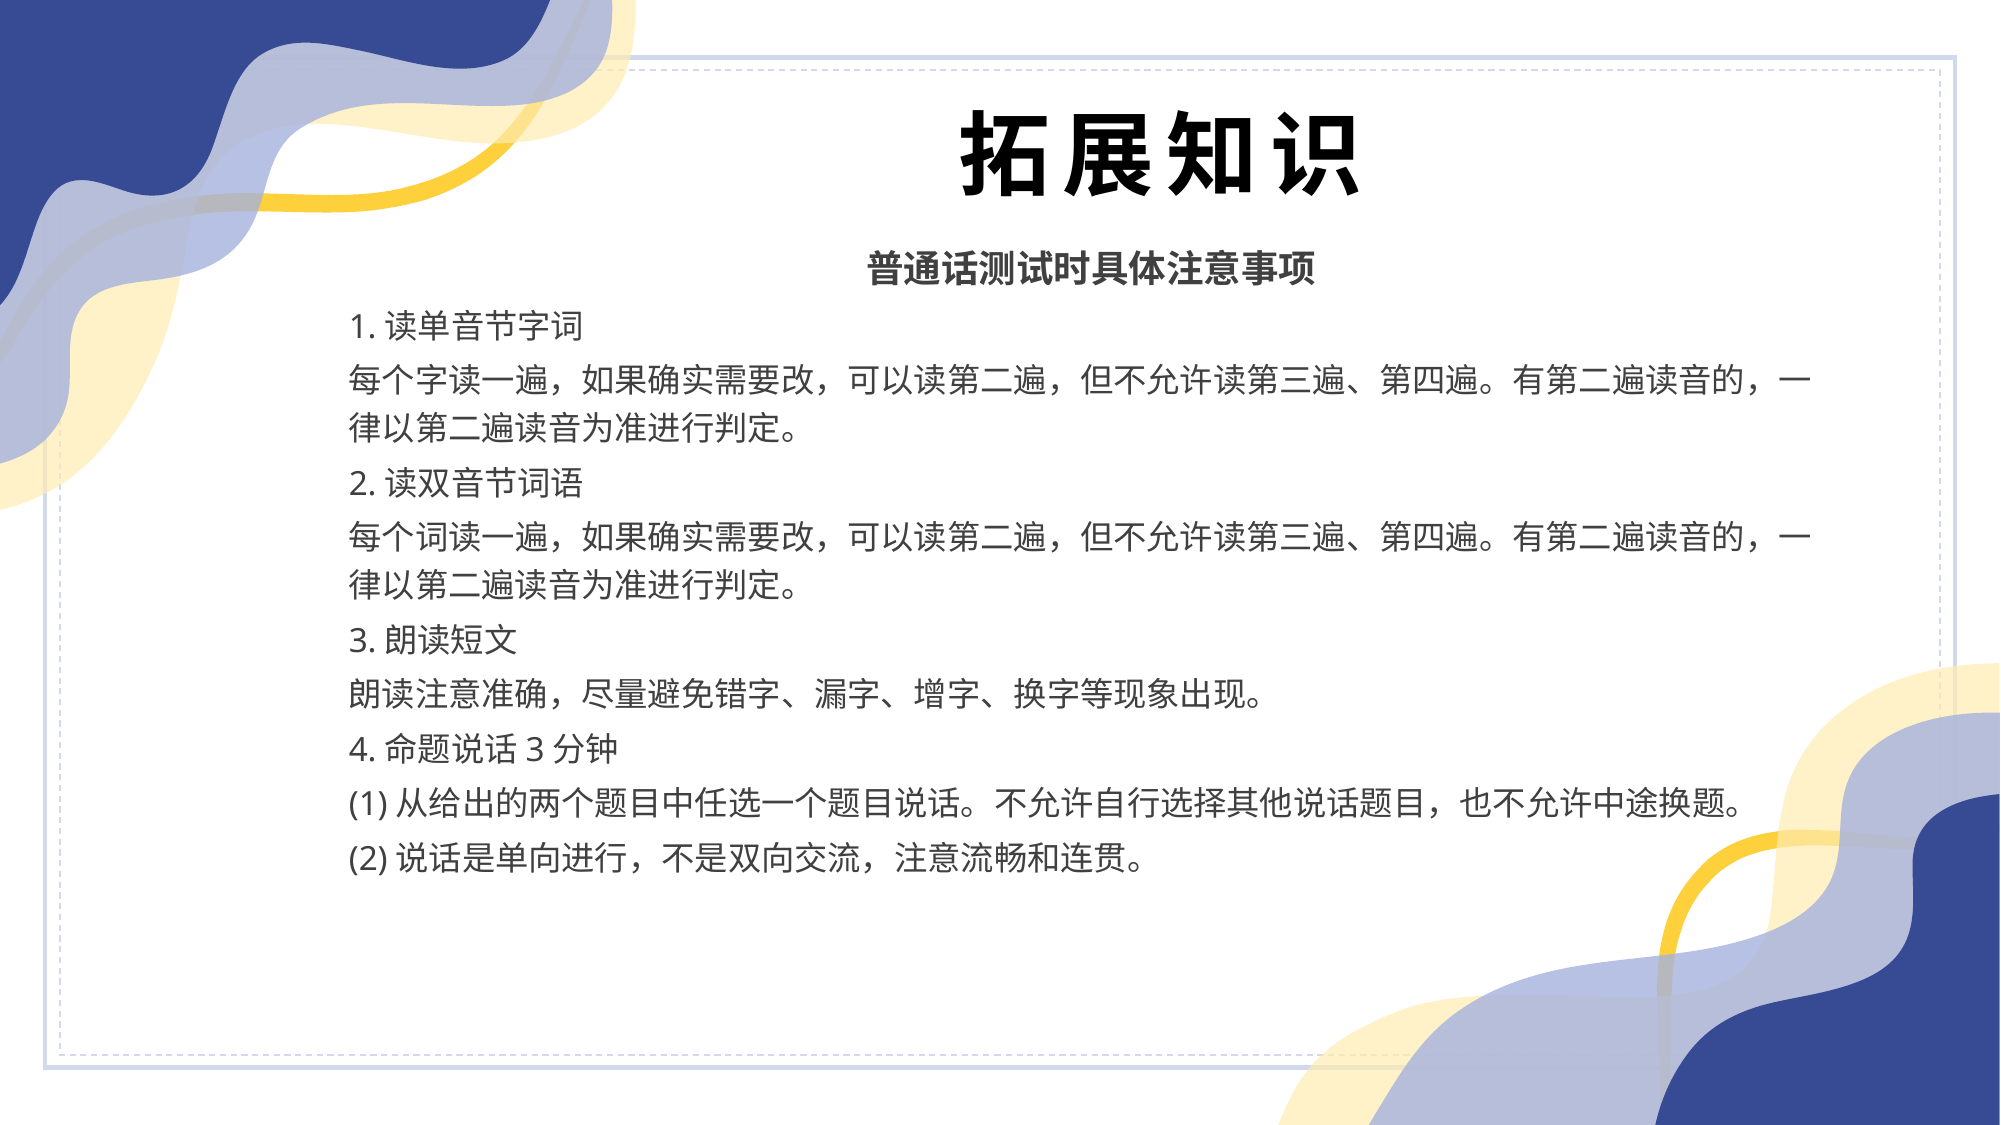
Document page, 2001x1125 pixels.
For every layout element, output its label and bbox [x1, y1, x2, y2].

text_box [0, 0, 2000, 1125]
